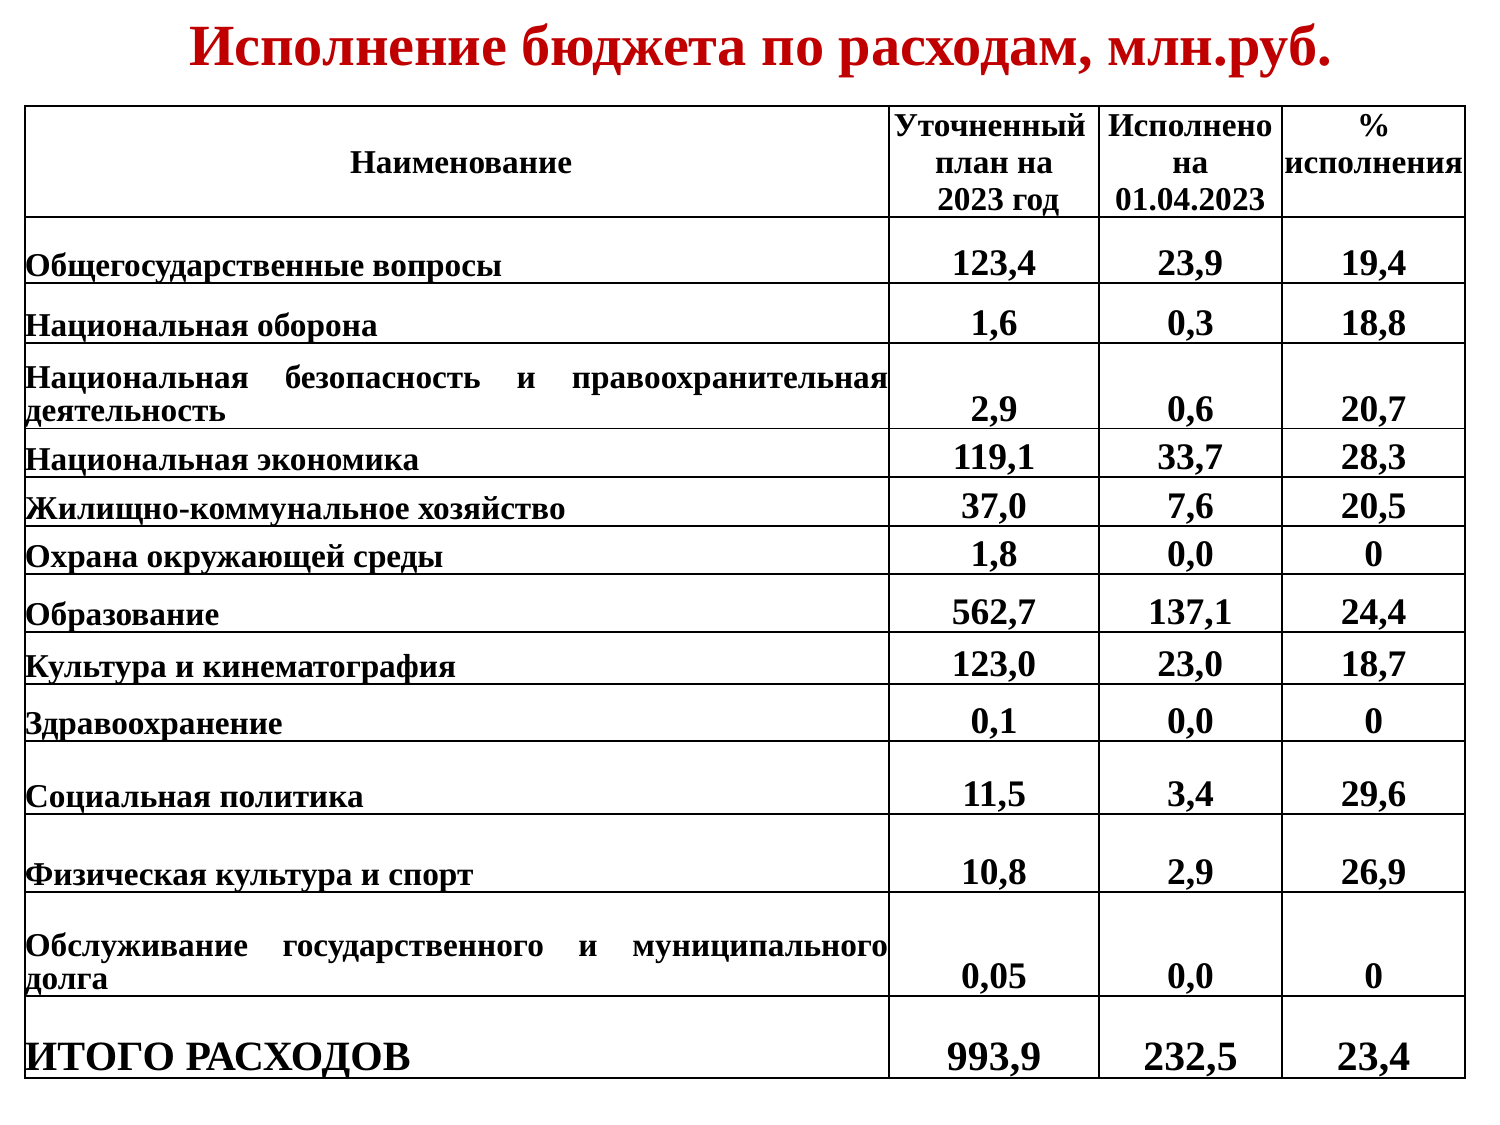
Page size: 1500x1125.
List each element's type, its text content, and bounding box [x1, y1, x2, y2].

table_cell 18,7 [1283, 633, 1464, 683]
table_cell Здравоохранение [26, 685, 888, 740]
table_cell 0 [1283, 527, 1464, 573]
table_cell 11,5 [890, 742, 1098, 813]
table_cell 562,7 [890, 575, 1098, 631]
table_cell 20,7 [1283, 344, 1464, 428]
table_header Исполнено на 01.04.2023 [1100, 107, 1281, 216]
table_header % исполнения [1283, 107, 1464, 216]
table_cell 18,8 [1283, 284, 1464, 342]
table_cell Национальная экономика [26, 429, 888, 476]
table_cell 23,0 [1100, 633, 1281, 683]
table_cell Культура и кинематография [26, 633, 888, 683]
text_box Исполнение бюджета по расходам, млн.руб. [174, 6, 1466, 107]
table_cell 26,9 [1283, 815, 1464, 891]
table_cell 29,6 [1283, 742, 1464, 813]
table_cell 0,3 [1100, 284, 1281, 342]
table_cell 232,5 [1100, 997, 1281, 1077]
table_cell 2,9 [1100, 815, 1281, 891]
table_cell 7,6 [1100, 478, 1281, 525]
table_header Наименование [26, 107, 888, 216]
table_cell 119,1 [890, 429, 1098, 476]
table_cell 137,1 [1100, 575, 1281, 631]
table_cell Национальная безопасность и правоохранительная деятельность [26, 344, 888, 428]
table_cell 23,4 [1283, 997, 1464, 1077]
table_cell 37,0 [890, 478, 1098, 525]
table_cell 0,0 [1100, 527, 1281, 573]
table_cell 0,05 [890, 893, 1098, 995]
table_cell 123,0 [890, 633, 1098, 683]
table_cell 20,5 [1283, 478, 1464, 525]
table_header Уточненный план на 2023 год [890, 107, 1098, 216]
table_cell 0,0 [1100, 893, 1281, 995]
table_cell 993,9 [890, 997, 1098, 1077]
table_cell Социальная политика [26, 742, 888, 813]
table_cell 24,4 [1283, 575, 1464, 631]
table_cell 28,3 [1283, 429, 1464, 476]
table_cell 23,9 [1100, 218, 1281, 282]
table_cell 0,1 [890, 685, 1098, 740]
table_cell Охрана окружающей среды [26, 527, 888, 573]
table_cell 0 [1283, 893, 1464, 995]
table_cell 0,0 [1100, 685, 1281, 740]
table_cell Жилищно-коммунальное хозяйство [26, 478, 888, 525]
table_cell 33,7 [1100, 429, 1281, 476]
table_cell 1,8 [890, 527, 1098, 573]
table_cell 2,9 [890, 344, 1098, 428]
table_cell 10,8 [890, 815, 1098, 891]
table_cell 19,4 [1283, 218, 1464, 282]
table_cell 123,4 [890, 218, 1098, 282]
table_cell Физическая культура и спорт [26, 815, 888, 891]
table_cell Общегосударственные вопросы [26, 218, 888, 282]
table_cell 3,4 [1100, 742, 1281, 813]
table_cell 1,6 [890, 284, 1098, 342]
table_cell ИТОГО РАСХОДОВ [26, 997, 888, 1077]
table_cell Национальная оборона [26, 284, 888, 342]
table_cell 0 [1283, 685, 1464, 740]
table_cell Образование [26, 575, 888, 631]
table_cell 0,6 [1100, 344, 1281, 428]
table_cell Обслуживание государственного и муниципального долга [26, 893, 888, 995]
